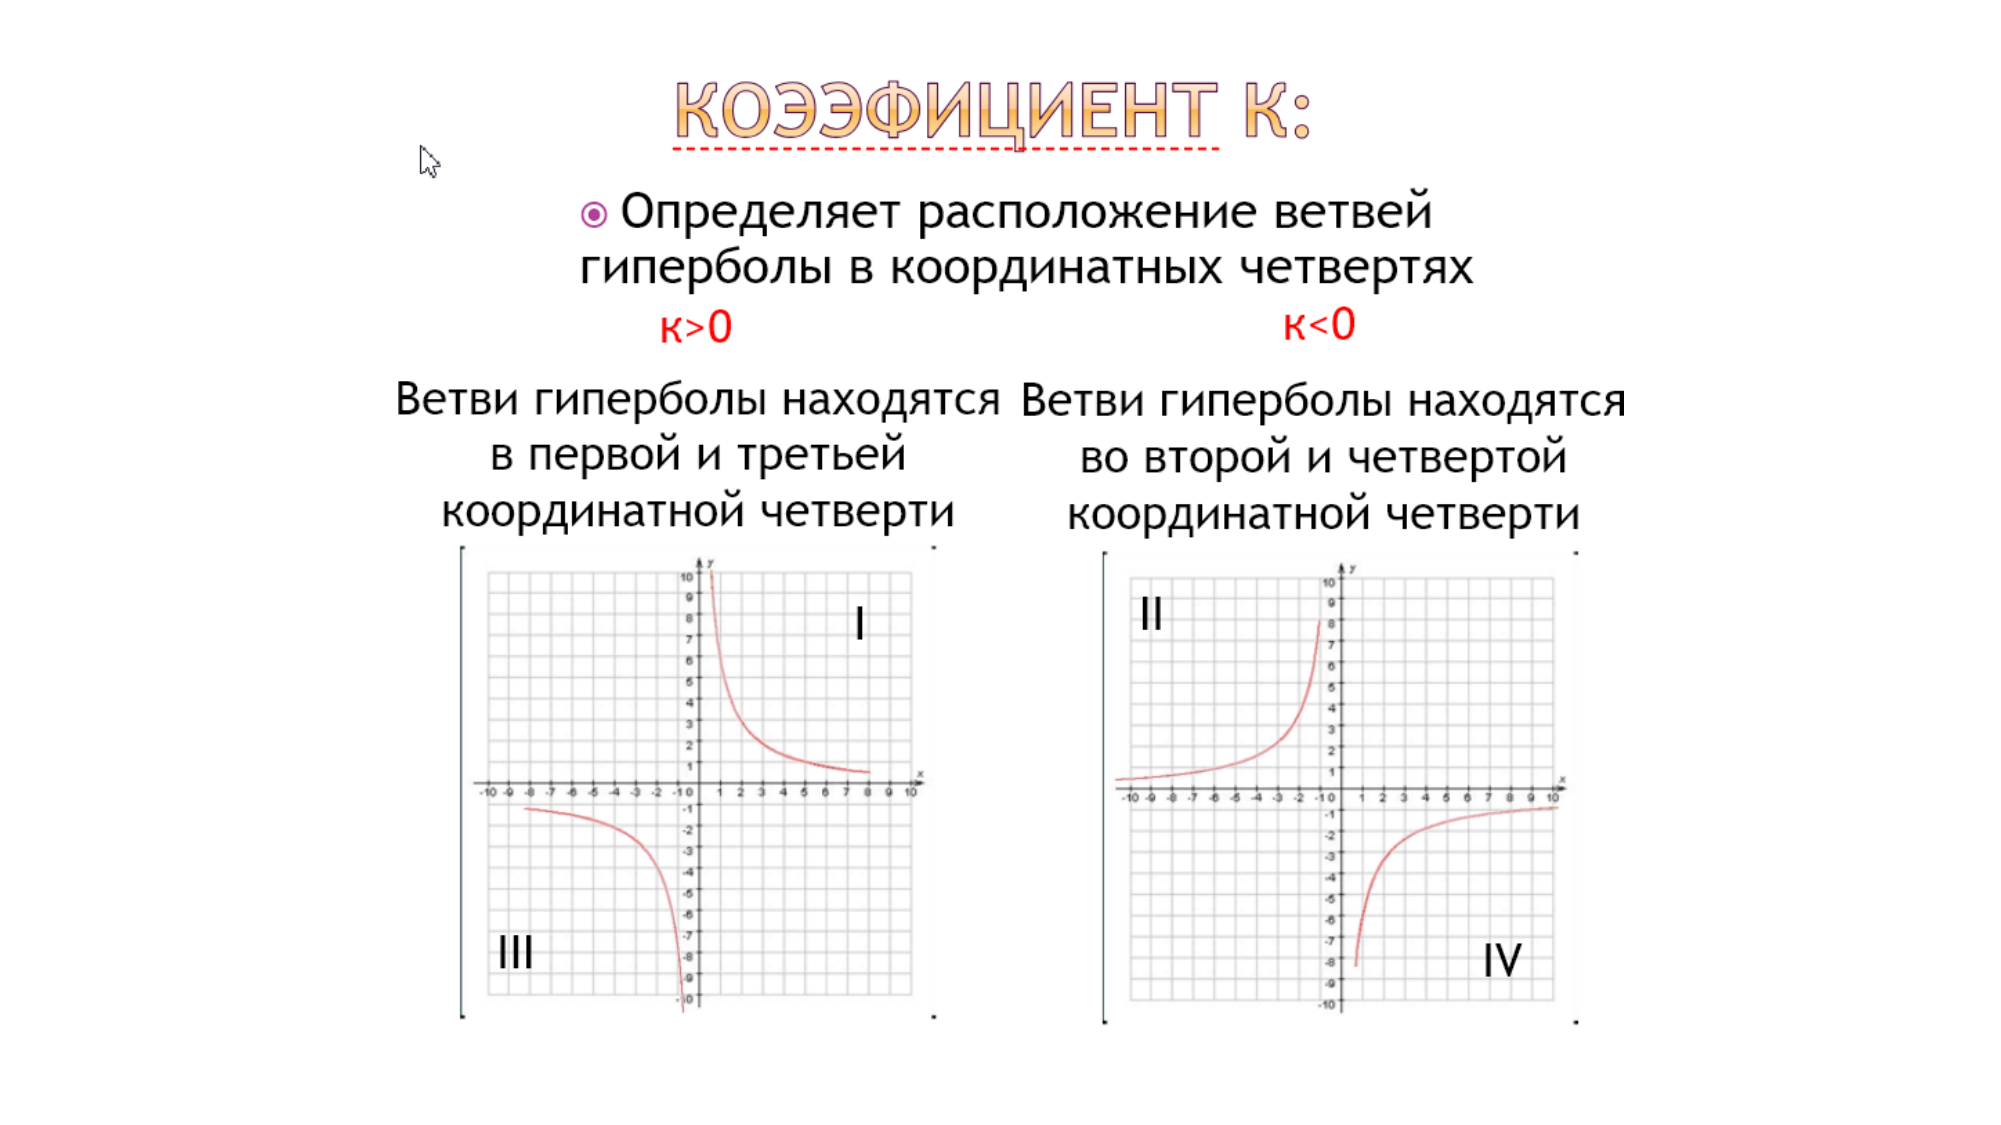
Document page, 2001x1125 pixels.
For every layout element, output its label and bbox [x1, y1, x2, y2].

picture [398, 54, 1624, 1050]
